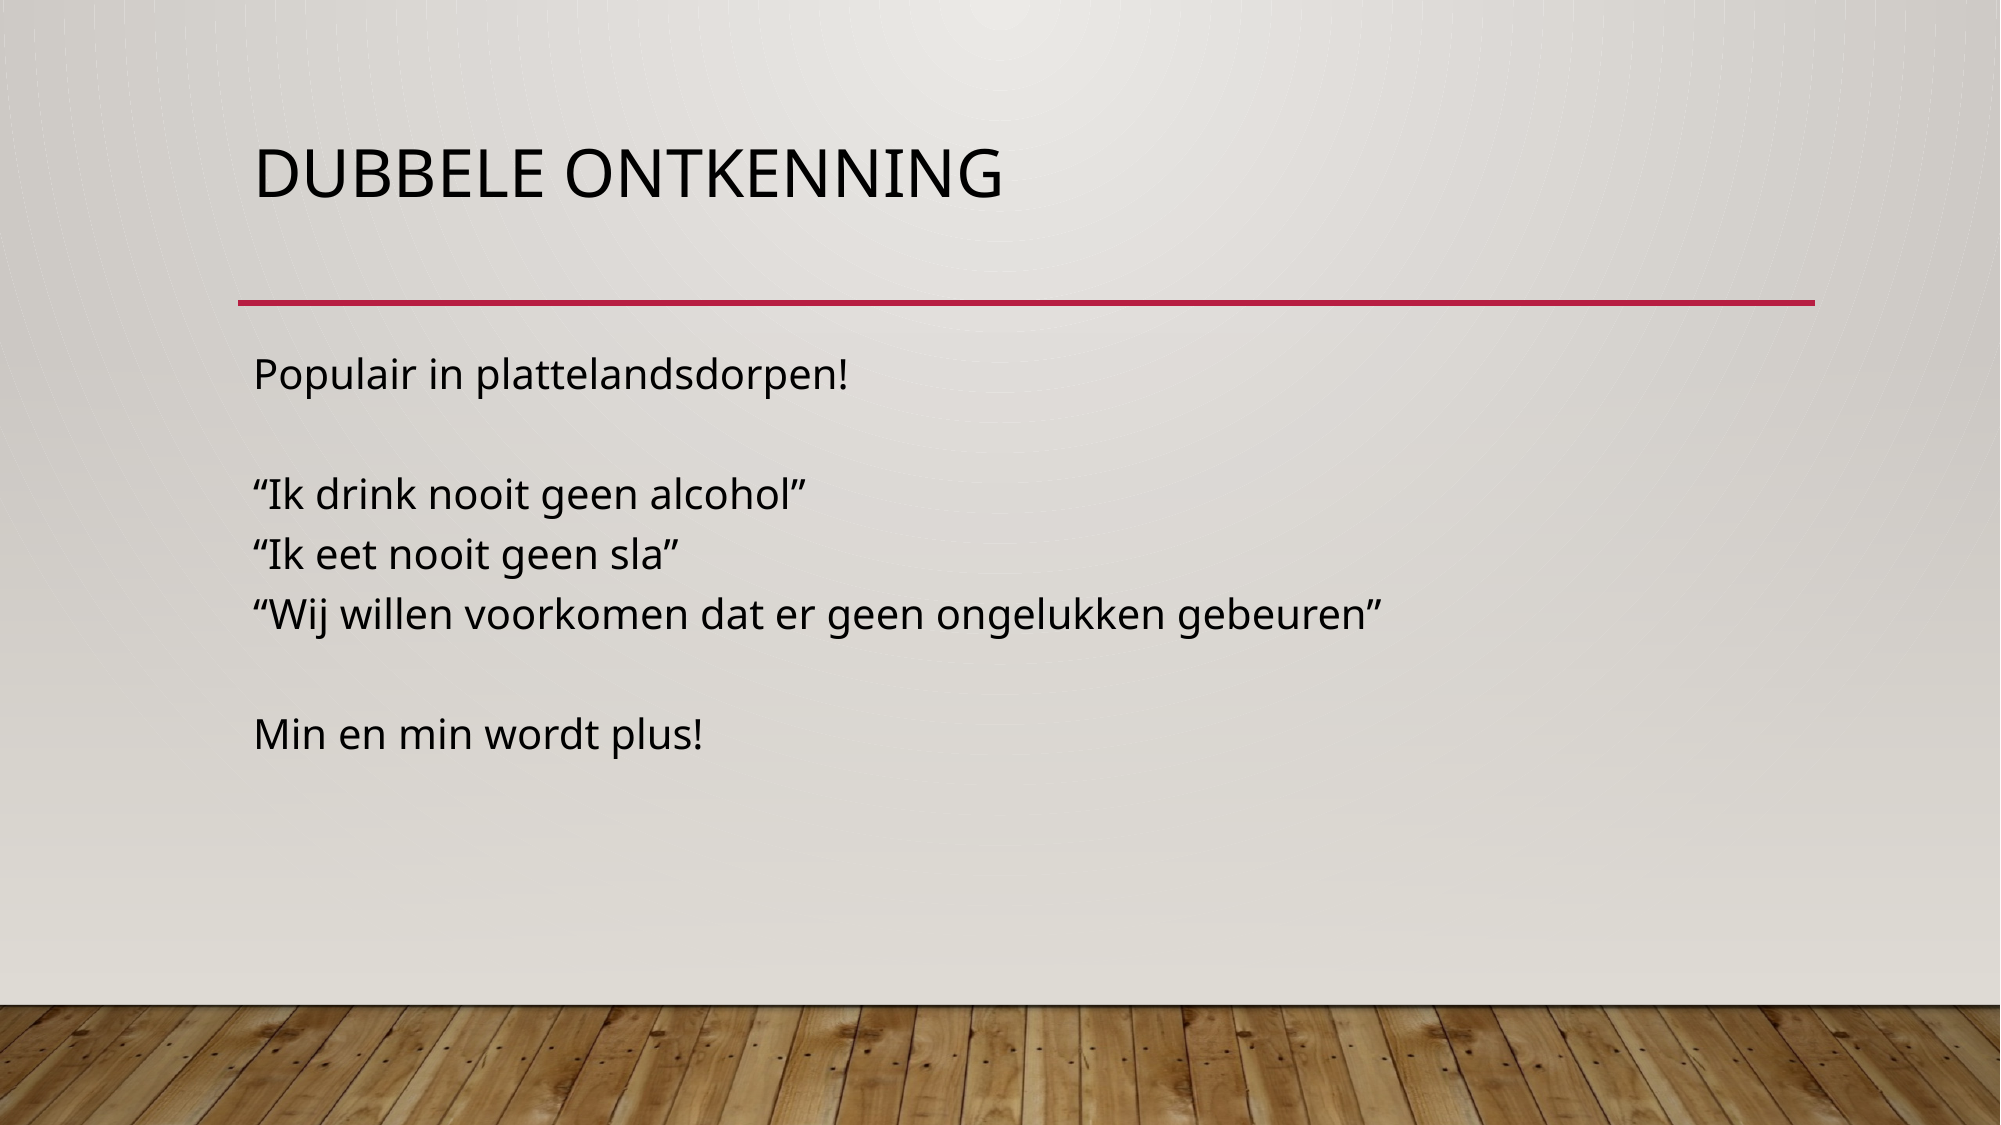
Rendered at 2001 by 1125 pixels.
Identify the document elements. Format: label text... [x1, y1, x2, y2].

title Dubbele ontkenning [238, 131, 1814, 305]
list Populair in plattelandsdorpen! “Ik drink nooit geen alcohol” “Ik eet nooit geen sla” “Wij willen voorkomen dat er geen ongelukken gebeuren” Min en min wordt plus! [238, 330, 1814, 897]
picture [0, 1005, 2000, 1125]
